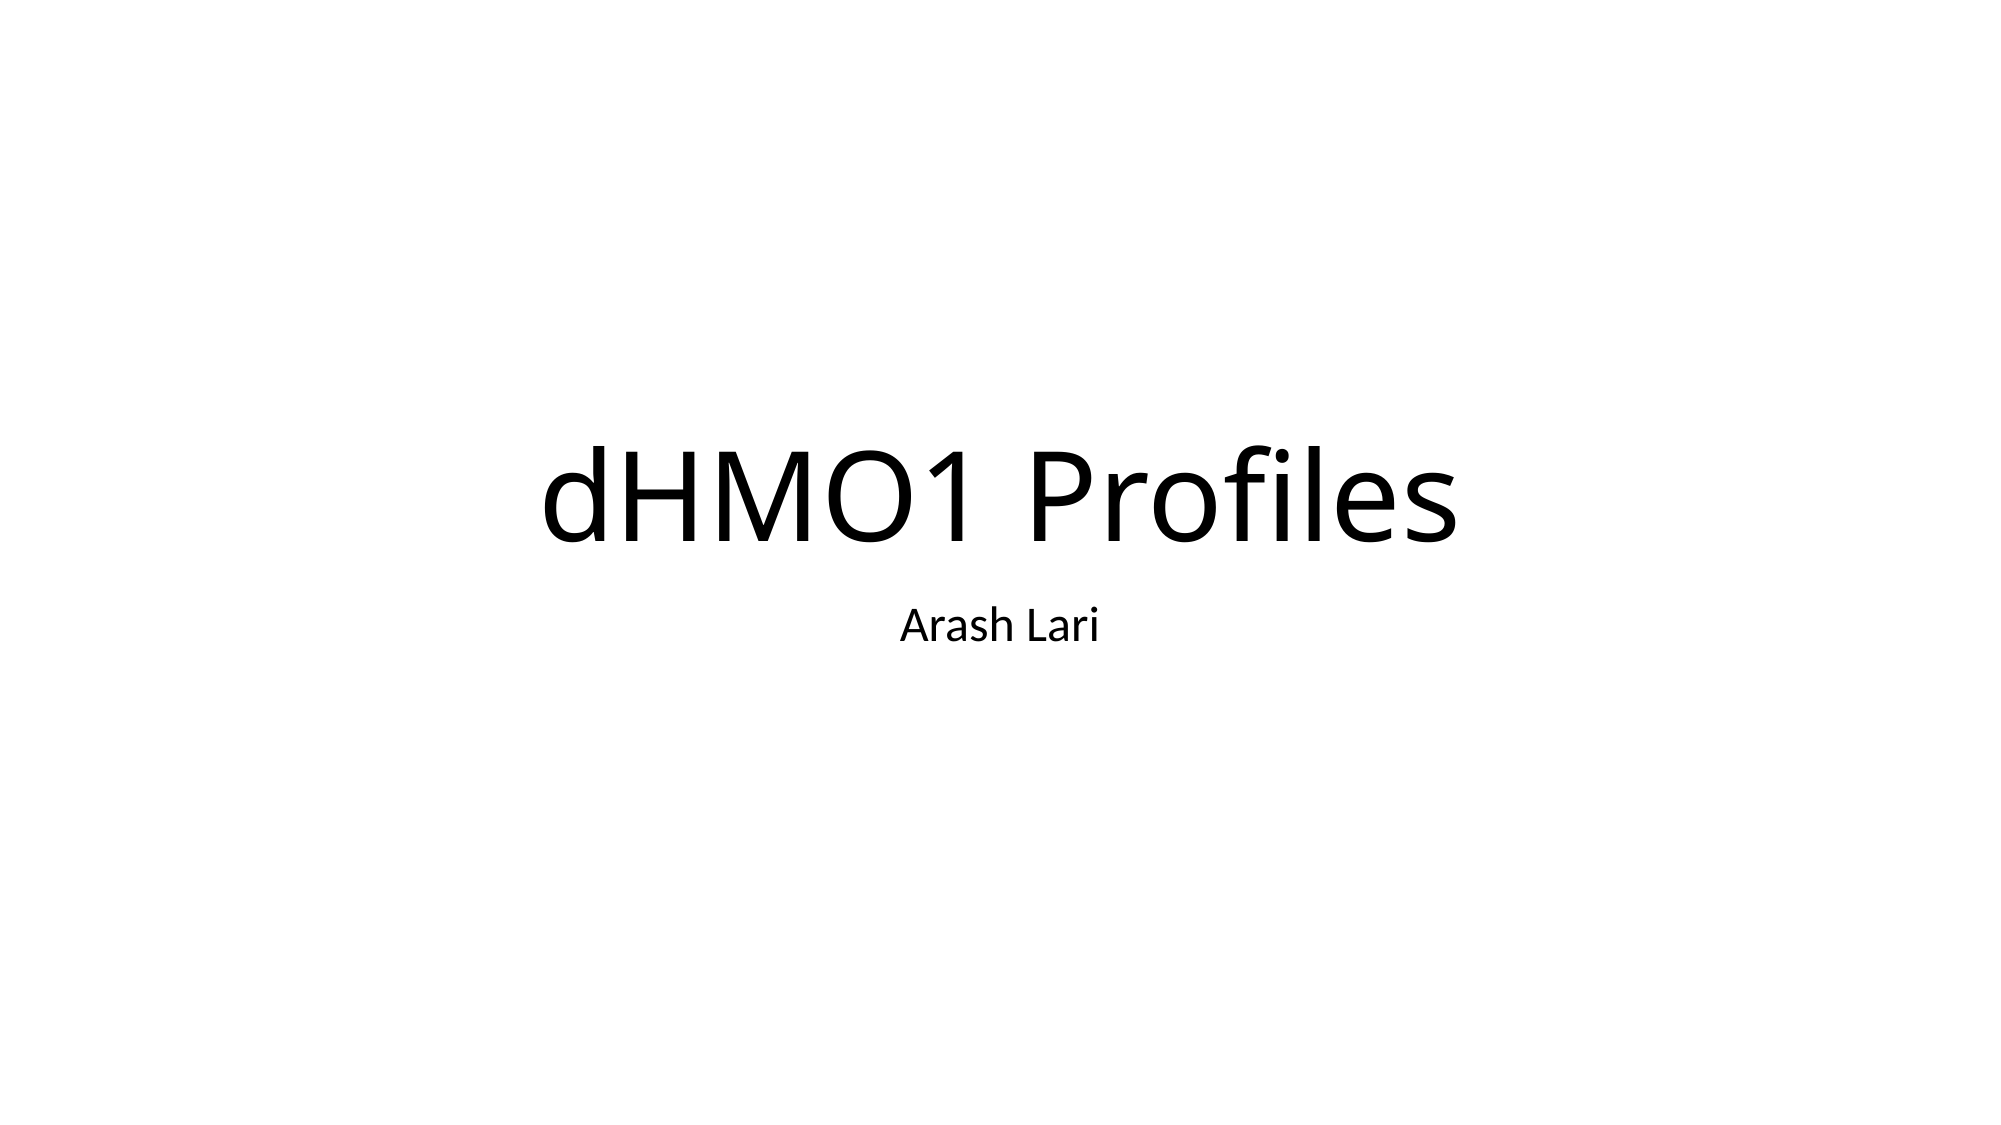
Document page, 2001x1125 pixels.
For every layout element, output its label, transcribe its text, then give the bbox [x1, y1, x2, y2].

title dHMO1 Profiles [249, 184, 1750, 576]
subtitle Arash Lari [249, 590, 1750, 863]
